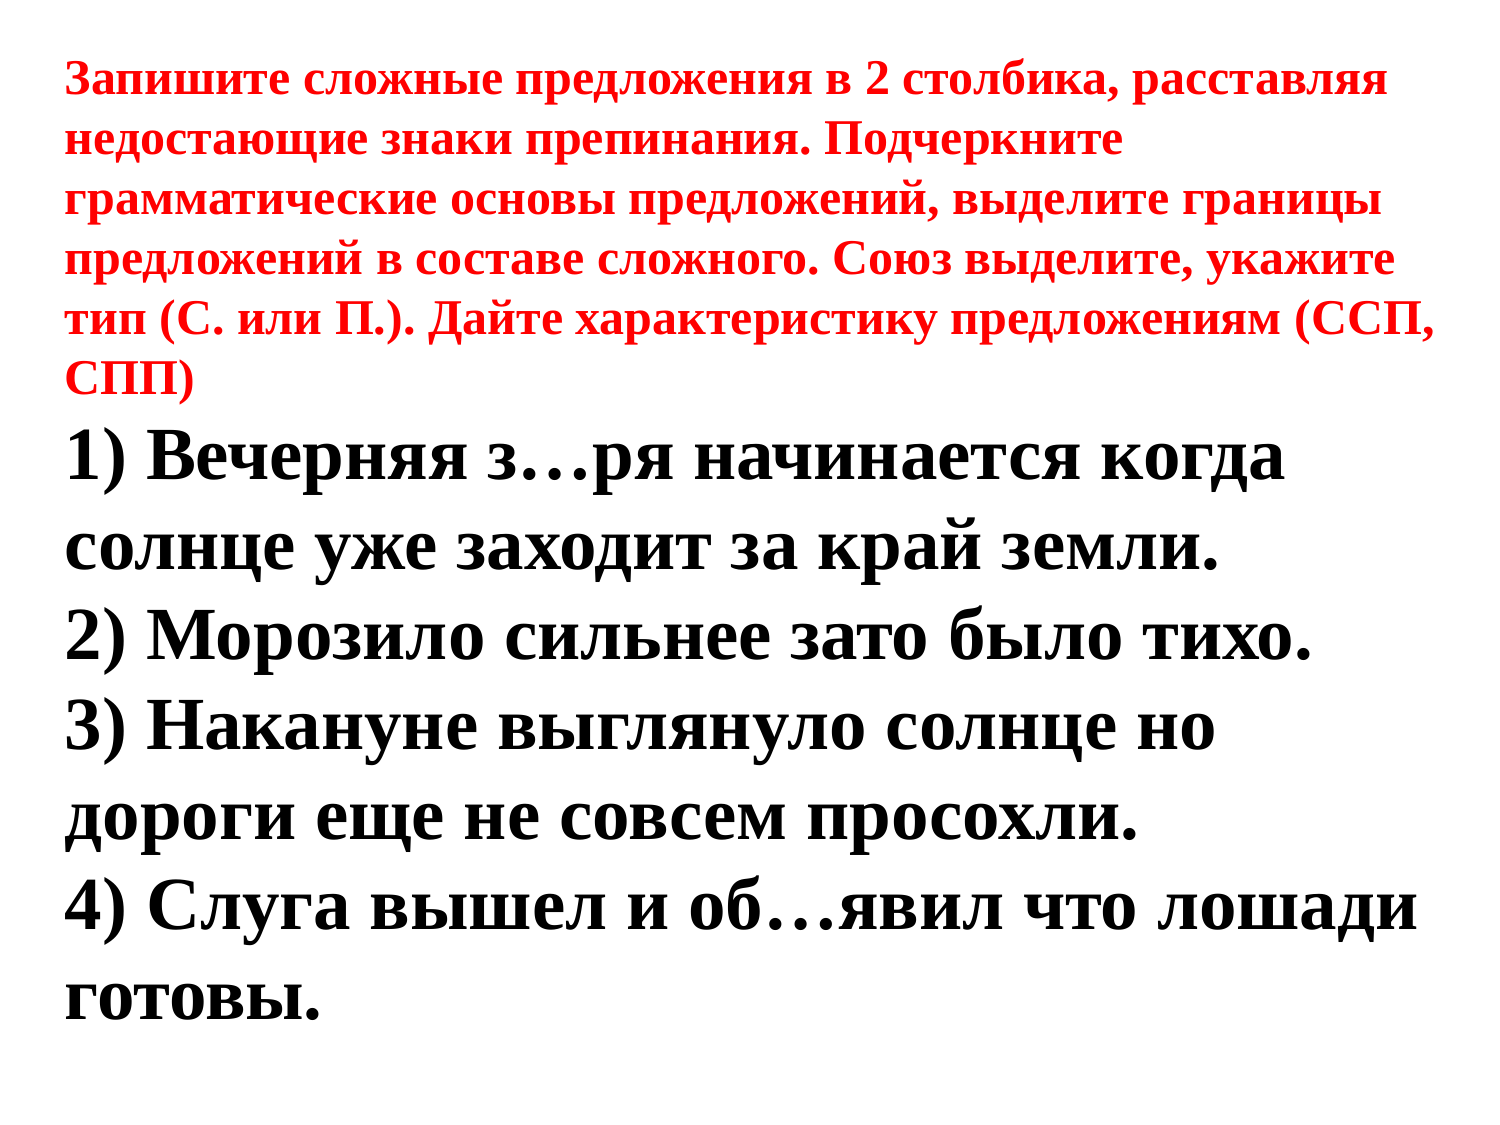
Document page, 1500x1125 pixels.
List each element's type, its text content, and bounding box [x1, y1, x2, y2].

text_box Запишите сложные предложения в 2 столбика, расставляя недостающие знаки препинания. Подчеркните грамматические основы предложений, выделите границы предложений в составе сложного. Союз выделите, укажите тип (С. или П.). Дайте характеристику предложениям (ССП, СПП) 1) Вечерняя з…ря начинается когда солнце уже заходит за край земли. 2) Морозило сильнее зато было тихо. 3) Накануне выглянуло солнце но дороги еще не совсем просохли. 4) Слуга вышел и об…явил что лошади готовы. [49, 37, 1475, 1043]
